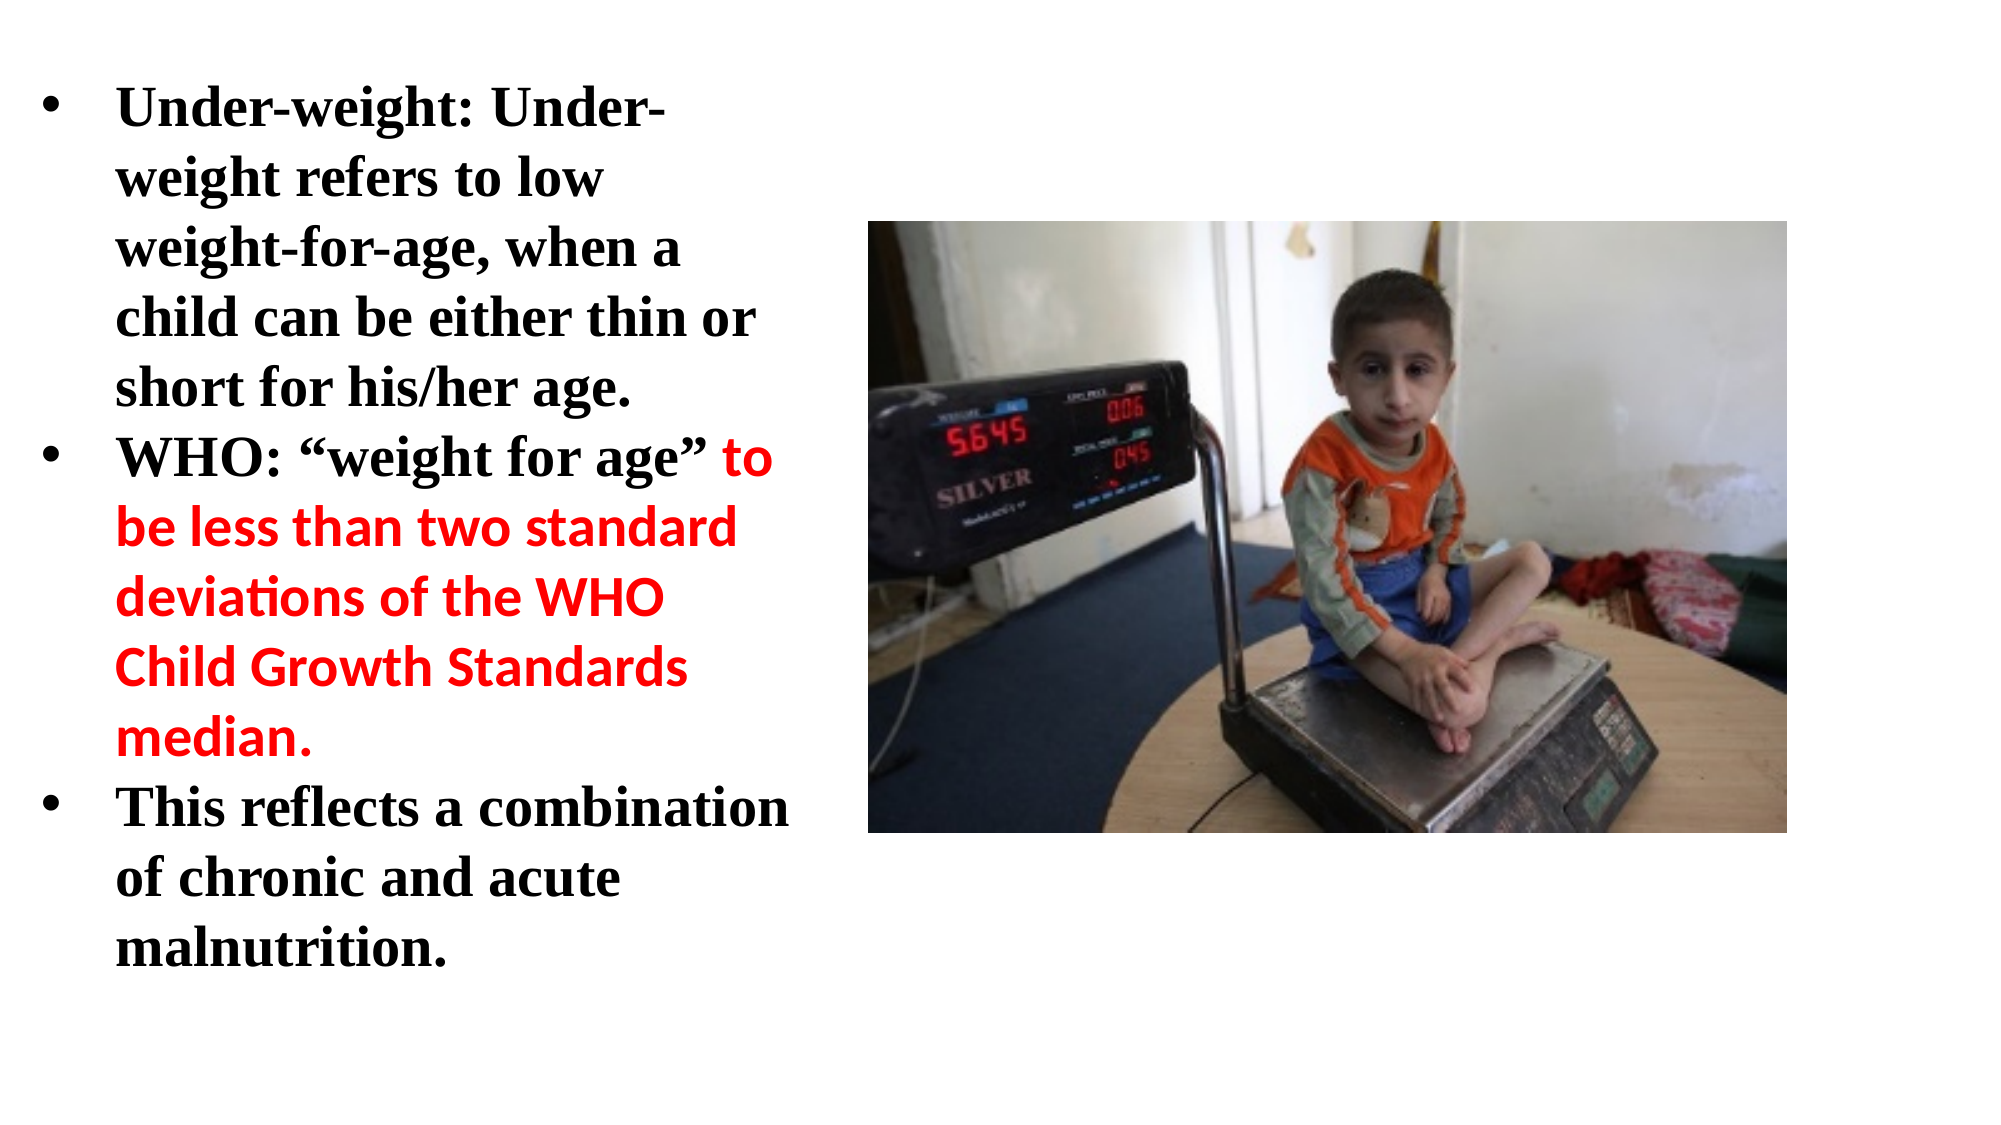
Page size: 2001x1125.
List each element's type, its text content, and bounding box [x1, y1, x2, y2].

text_box Under-weight: Under-weight refers to low weight-for-age, when a child can be either thin or short for his/her age. WHO: “weight for age” to be less than two standard deviations of the WHO Child Growth Standards median. This reflects a combination of chronic and acute malnutrition. [26, 60, 811, 986]
picture [868, 221, 1787, 833]
